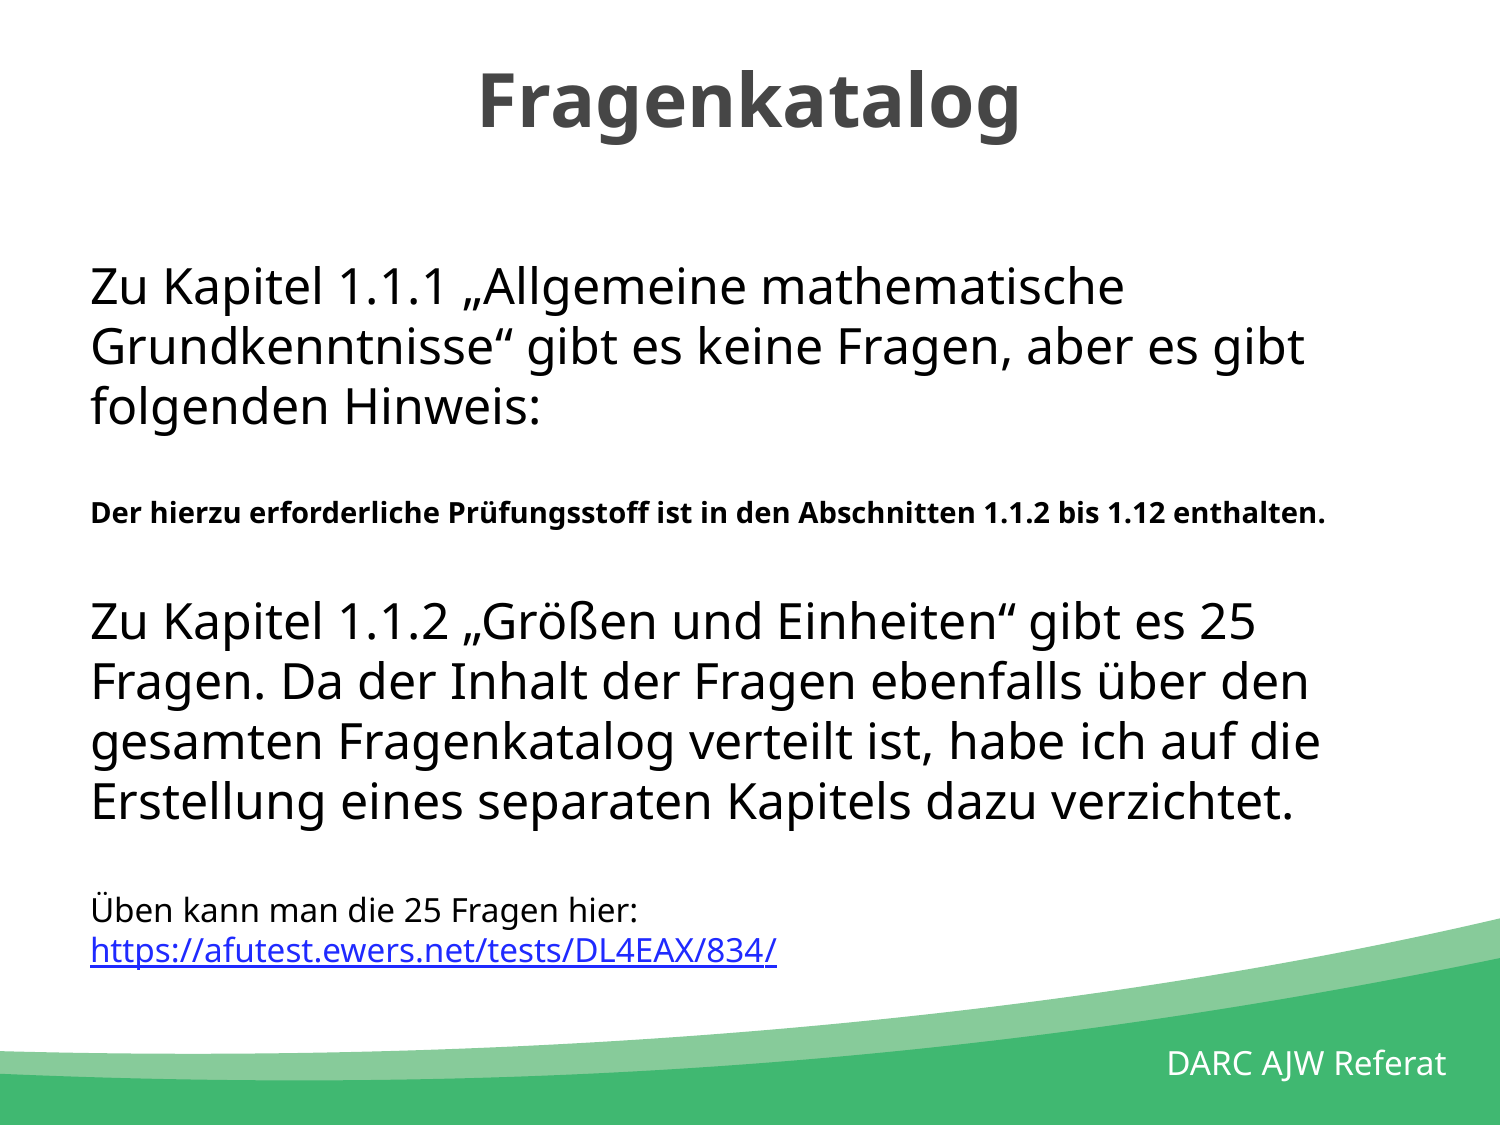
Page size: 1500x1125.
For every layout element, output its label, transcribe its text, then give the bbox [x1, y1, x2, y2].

title Fragenkatalog [75, 45, 1425, 149]
list Zu Kapitel 1.1.1 „Allgemeine mathematische Grundkenntnisse“ gibt es keine Fragen, aber es gibt folgenden Hinweis: Der hierzu erforderliche Prüfungsstoff ist in den Abschnitten 1.1.2 bis 1.12 enthalten. Zu Kapitel 1.1.2 „Größen und Einheiten“ gibt es 25 Fragen. Da der Inhalt der Fragen ebenfalls über den gesamten Fragenkatalog verteilt ist, habe ich auf die Erstellung eines separaten Kapitels dazu verzichtet. Üben kann man die 25 Fragen hier: https://afutest.ewers.net/tests/DL4EAX/834/ [75, 177, 1425, 1022]
